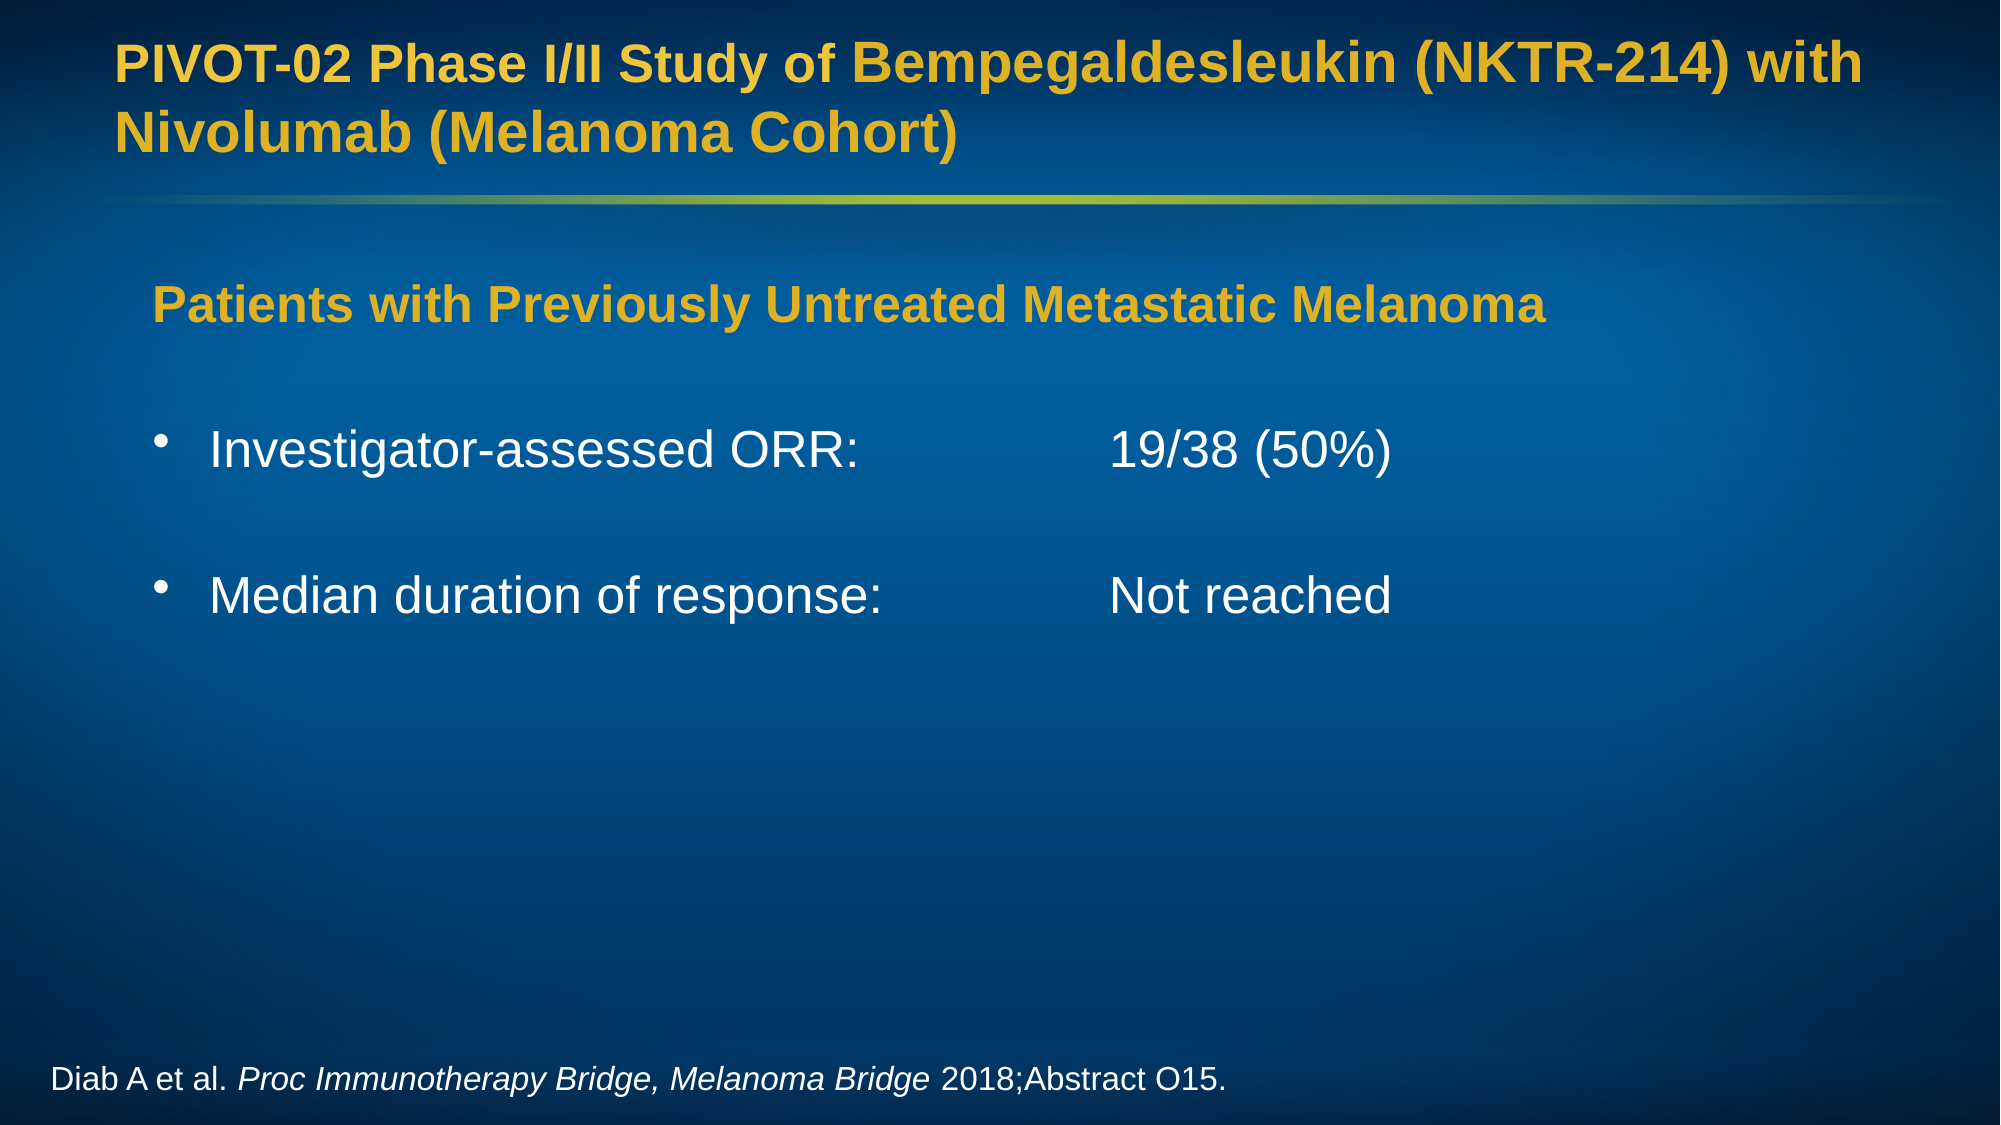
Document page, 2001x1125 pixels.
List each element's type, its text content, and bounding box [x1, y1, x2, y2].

list Patients with Previously Untreated Metastatic Melanoma Investigator-assessed ORR: 19/38 (50%) Median duration of response: Not reached [137, 262, 1707, 713]
text_box Diab A et al. Proc Immunotherapy Bridge, Melanoma Bridge 2018;Abstract O15. [35, 1049, 1243, 1105]
title PIVOT-02 Phase I/II Study of Bempegaldesleukin (NKTR-214) with Nivolumab (Melanoma Cohort) [99, 0, 1900, 188]
picture [0, 0, 2000, 1125]
